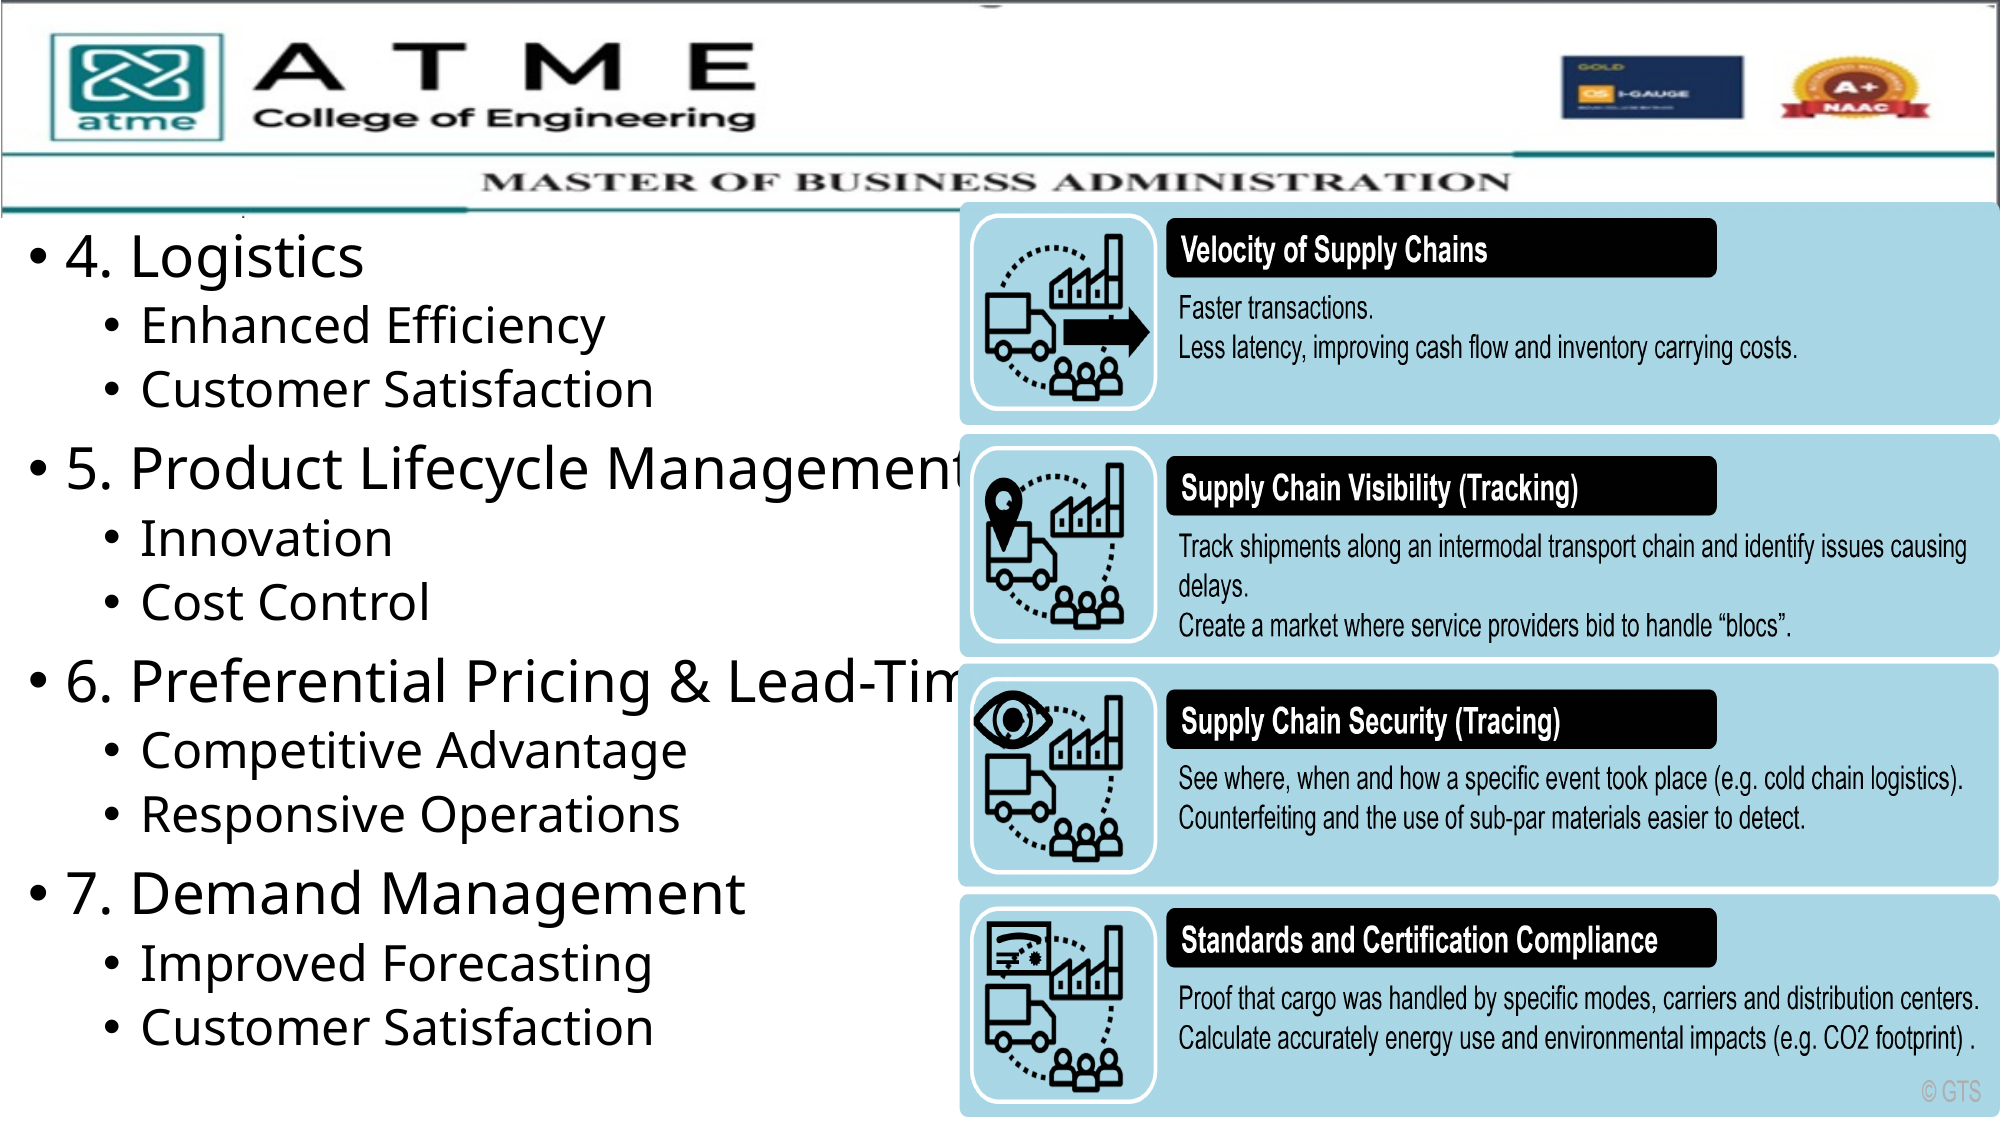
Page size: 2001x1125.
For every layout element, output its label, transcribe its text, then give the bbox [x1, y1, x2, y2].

picture [1, 0, 2000, 1125]
list 4. Logistics Enhanced Efficiency Customer Satisfaction 5. Product Lifecycle Management Innovation Cost Control 6. Preferential Pricing & Lead-Times Competitive Advantage Responsive Operations 7. Demand Management Improved Forecasting Customer Satisfaction [13, 219, 957, 1103]
